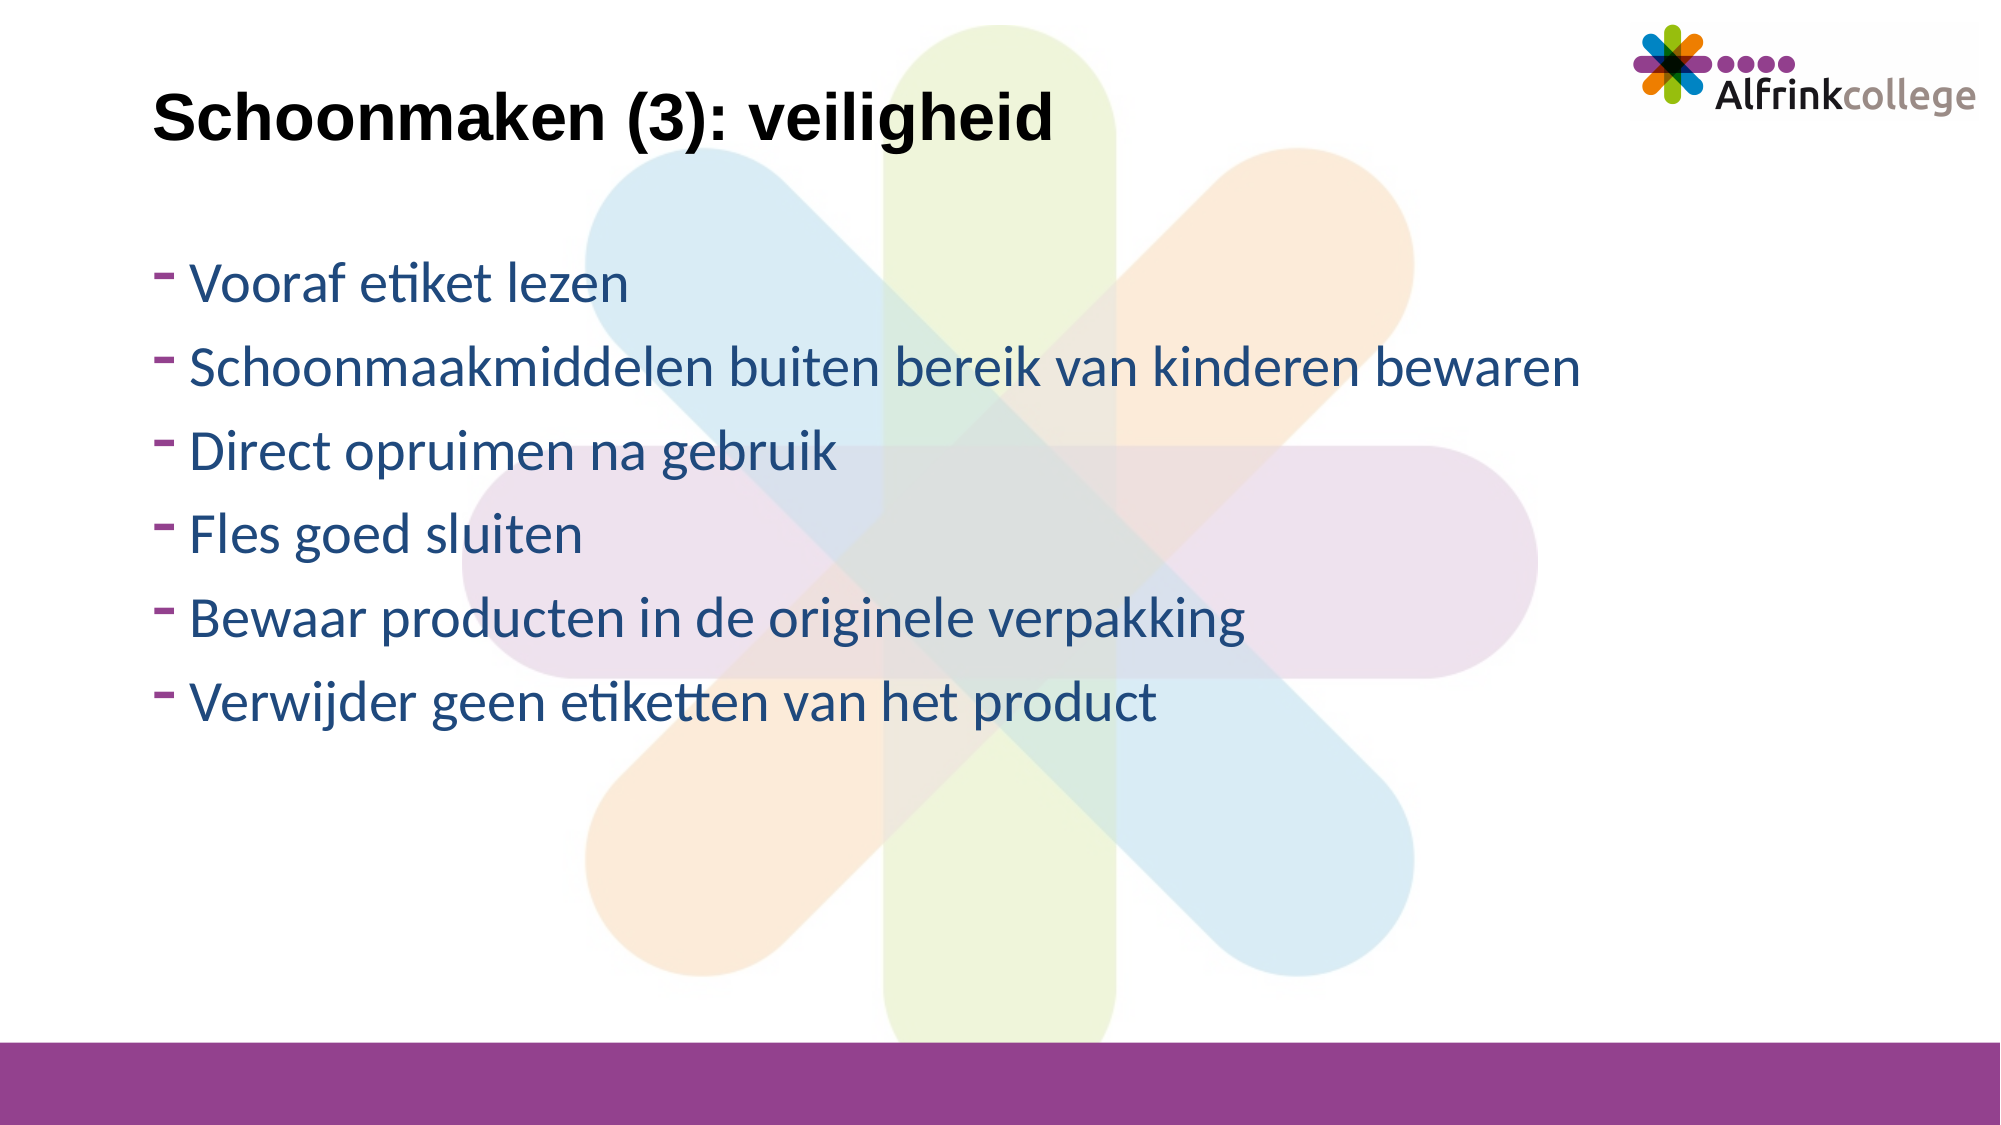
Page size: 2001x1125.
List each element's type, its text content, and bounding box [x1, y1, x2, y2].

picture [1630, 22, 1979, 121]
title Schoonmaken (3): veiligheid [137, 59, 1689, 179]
list Vooraf etiket lezen Schoonmaakmiddelen buiten bereik van kinderen bewaren Direct opruimen na gebruik Fles goed sluiten Bewaar producten in de originele verpakking Verwijder geen etiketten van het product [137, 244, 1863, 1014]
